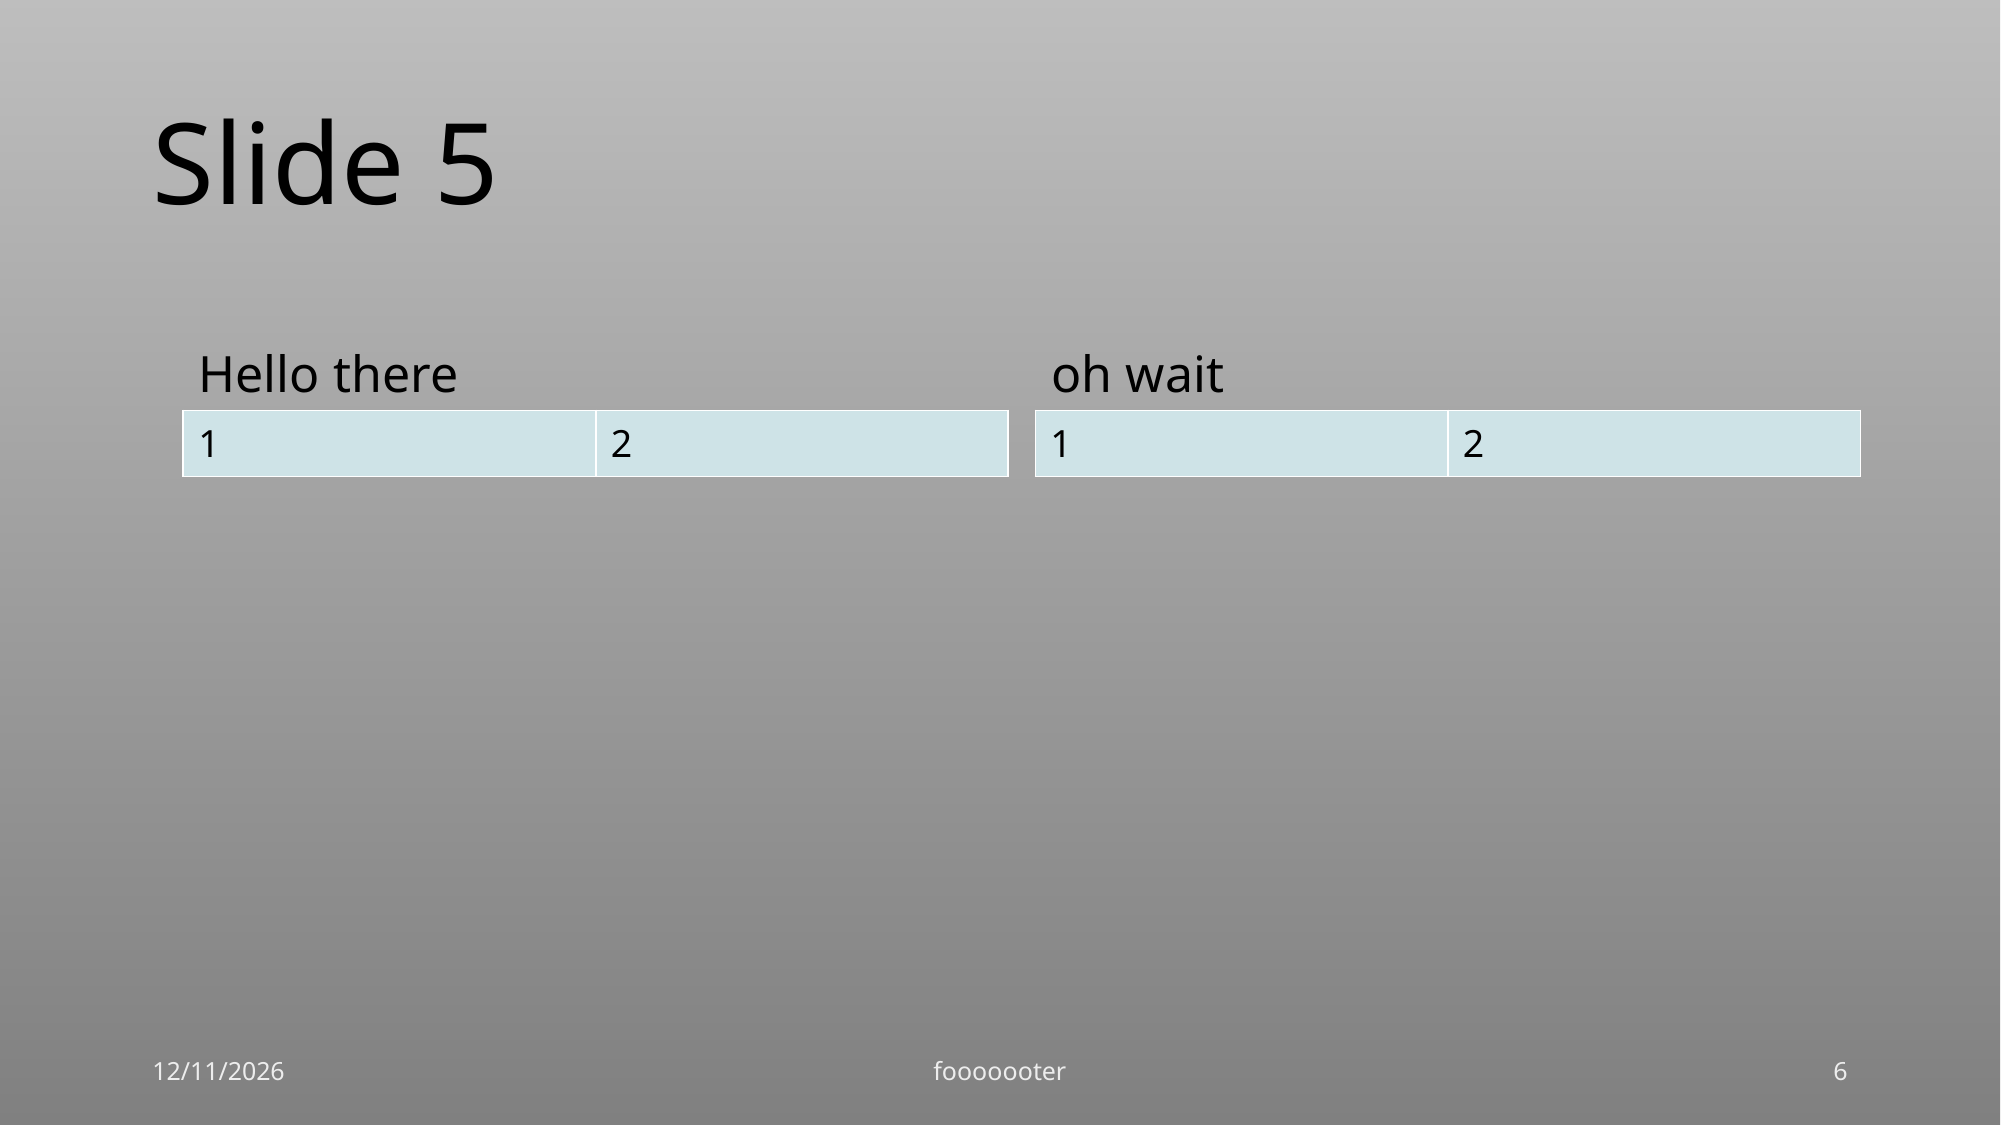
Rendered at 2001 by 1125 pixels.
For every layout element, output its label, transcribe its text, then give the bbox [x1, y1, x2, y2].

picture [0, 0, 2001, 1125]
title Slide 5 [137, 59, 1863, 278]
table_header 1 [1036, 411, 1447, 476]
table_header 2 [597, 411, 1007, 476]
table_header 1 [184, 411, 595, 476]
table_header 2 [1449, 411, 1860, 476]
slide_number ‹#› [1412, 1042, 1863, 1103]
list oh wait [1036, 275, 1863, 411]
list Hello there [183, 275, 1009, 410]
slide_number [137, 1042, 588, 1103]
footer fooooooter [662, 1042, 1338, 1103]
